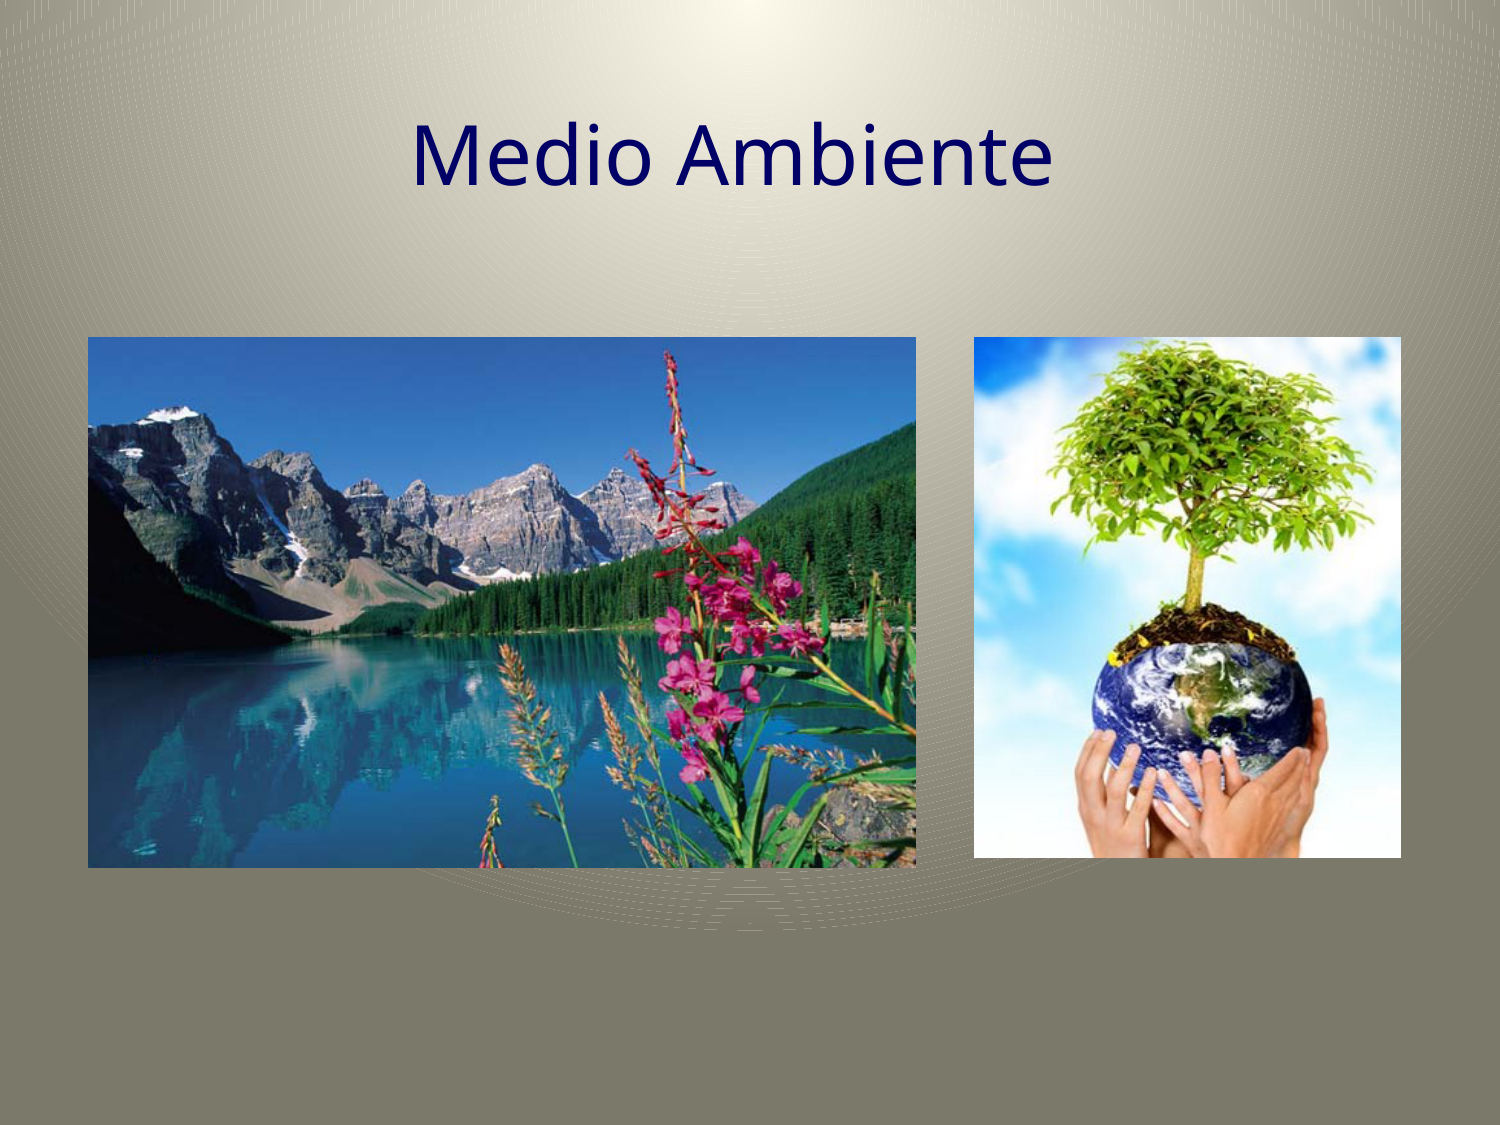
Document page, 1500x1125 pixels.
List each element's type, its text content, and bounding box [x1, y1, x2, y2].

picture [88, 337, 916, 869]
picture [974, 337, 1402, 858]
title Medio Ambiente [76, 89, 1390, 215]
